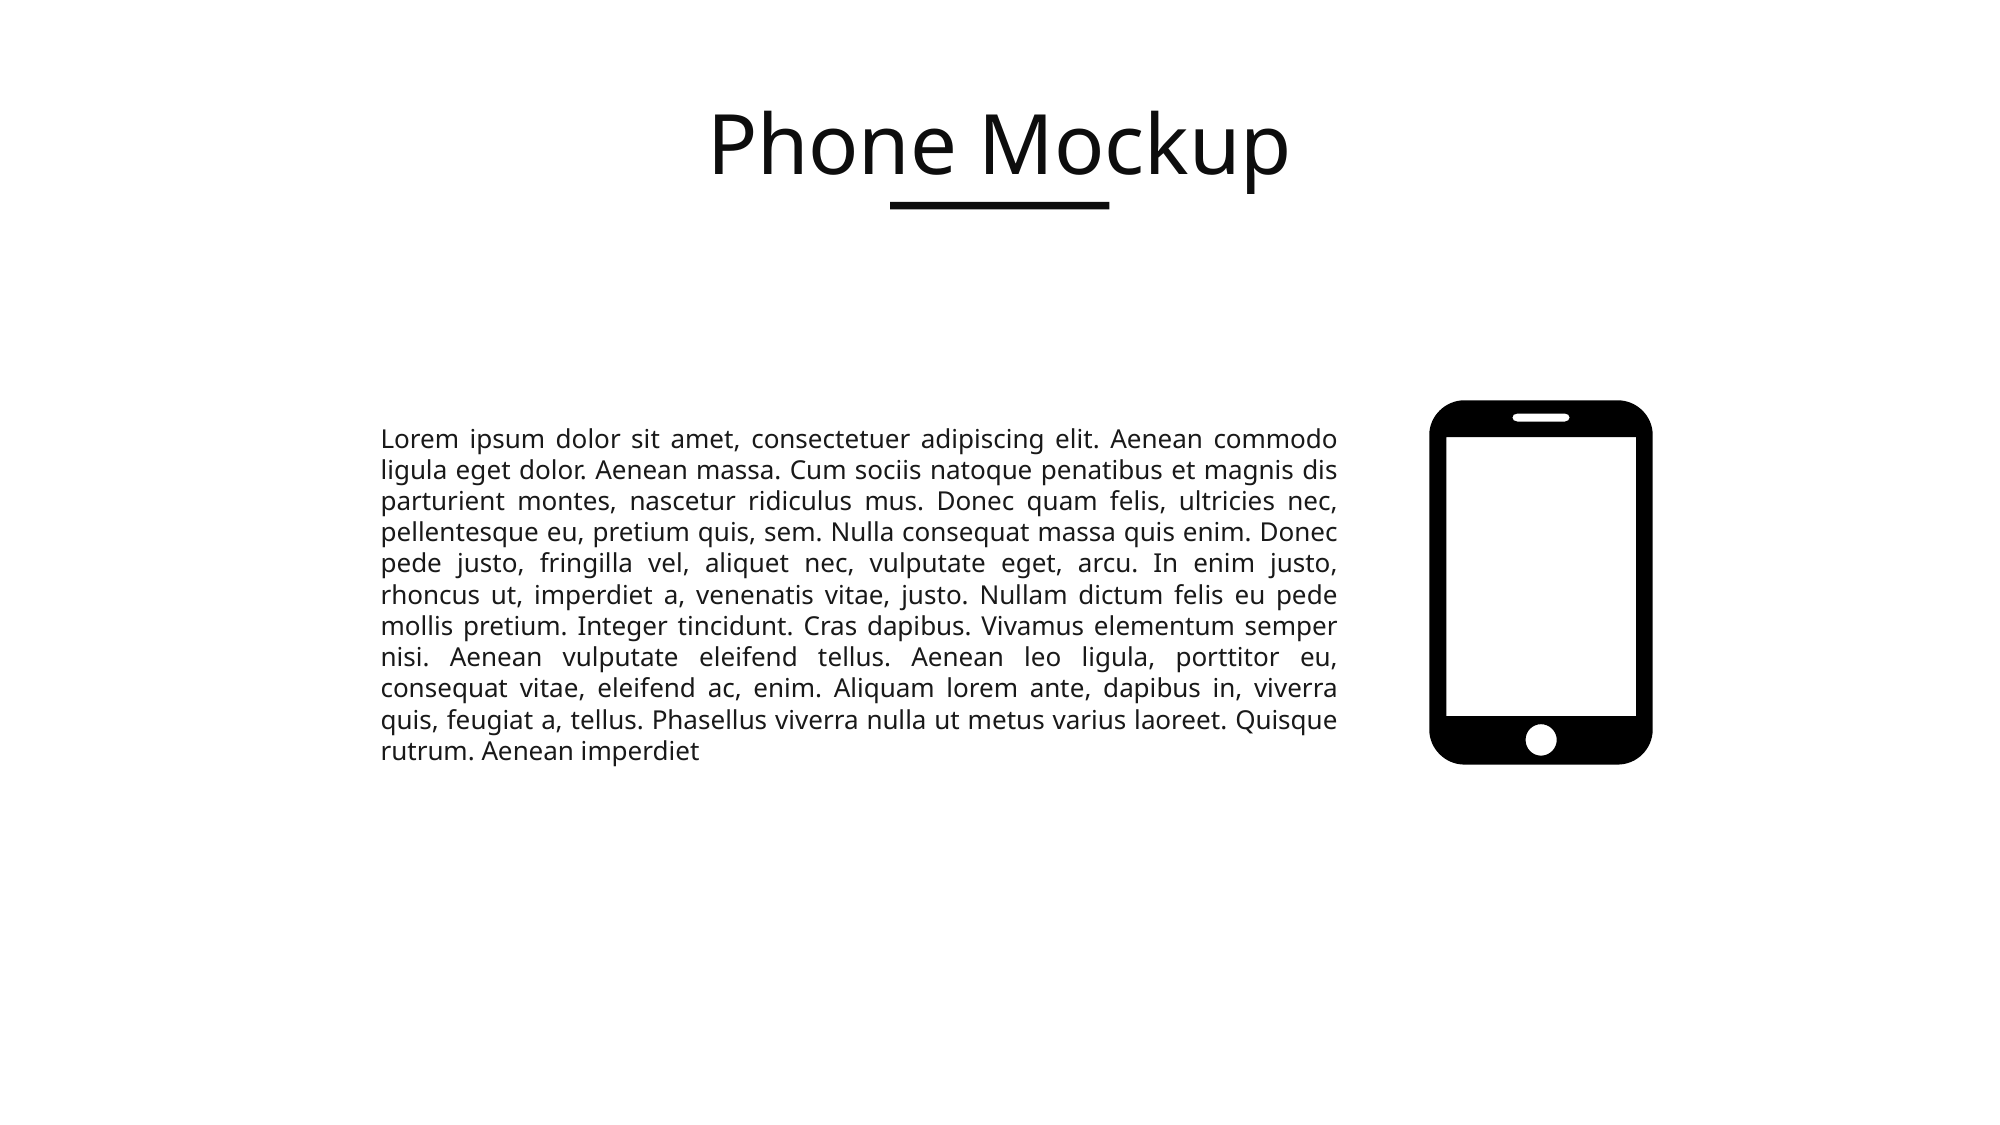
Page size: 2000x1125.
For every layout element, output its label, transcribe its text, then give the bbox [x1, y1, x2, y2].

text_box Lorem ipsum dolor sit amet, consectetuer adipiscing elit. Aenean commodo ligula eget dolor. Aenean massa. Cum sociis natoque penatibus et magnis dis parturient montes, nascetur ridiculus mus. Donec quam felis, ultricies nec, pellentesque eu, pretium quis, sem. Nulla consequat massa quis enim. Donec pede justo, fringilla vel, aliquet nec, vulputate eget, arcu. In enim justo, rhoncus ut, imperdiet a, venenatis vitae, justo. Nullam dictum felis eu pede mollis pretium. Integer tincidunt. Cras dapibus. Vivamus elementum semper nisi. Aenean vulputate eleifend tellus. Aenean leo ligula, porttitor eu, consequat vitae, eleifend ac, enim. Aliquam lorem ante, dapibus in, viverra quis, feugiat a, tellus. Phasellus viverra nulla ut metus varius laoreet. Quisque rutrum. Aenean imperdiet [365, 414, 1354, 773]
picture [1428, 399, 1654, 765]
text_box Phone Mockup [0, 96, 2000, 187]
text_box [888, 200, 1111, 211]
